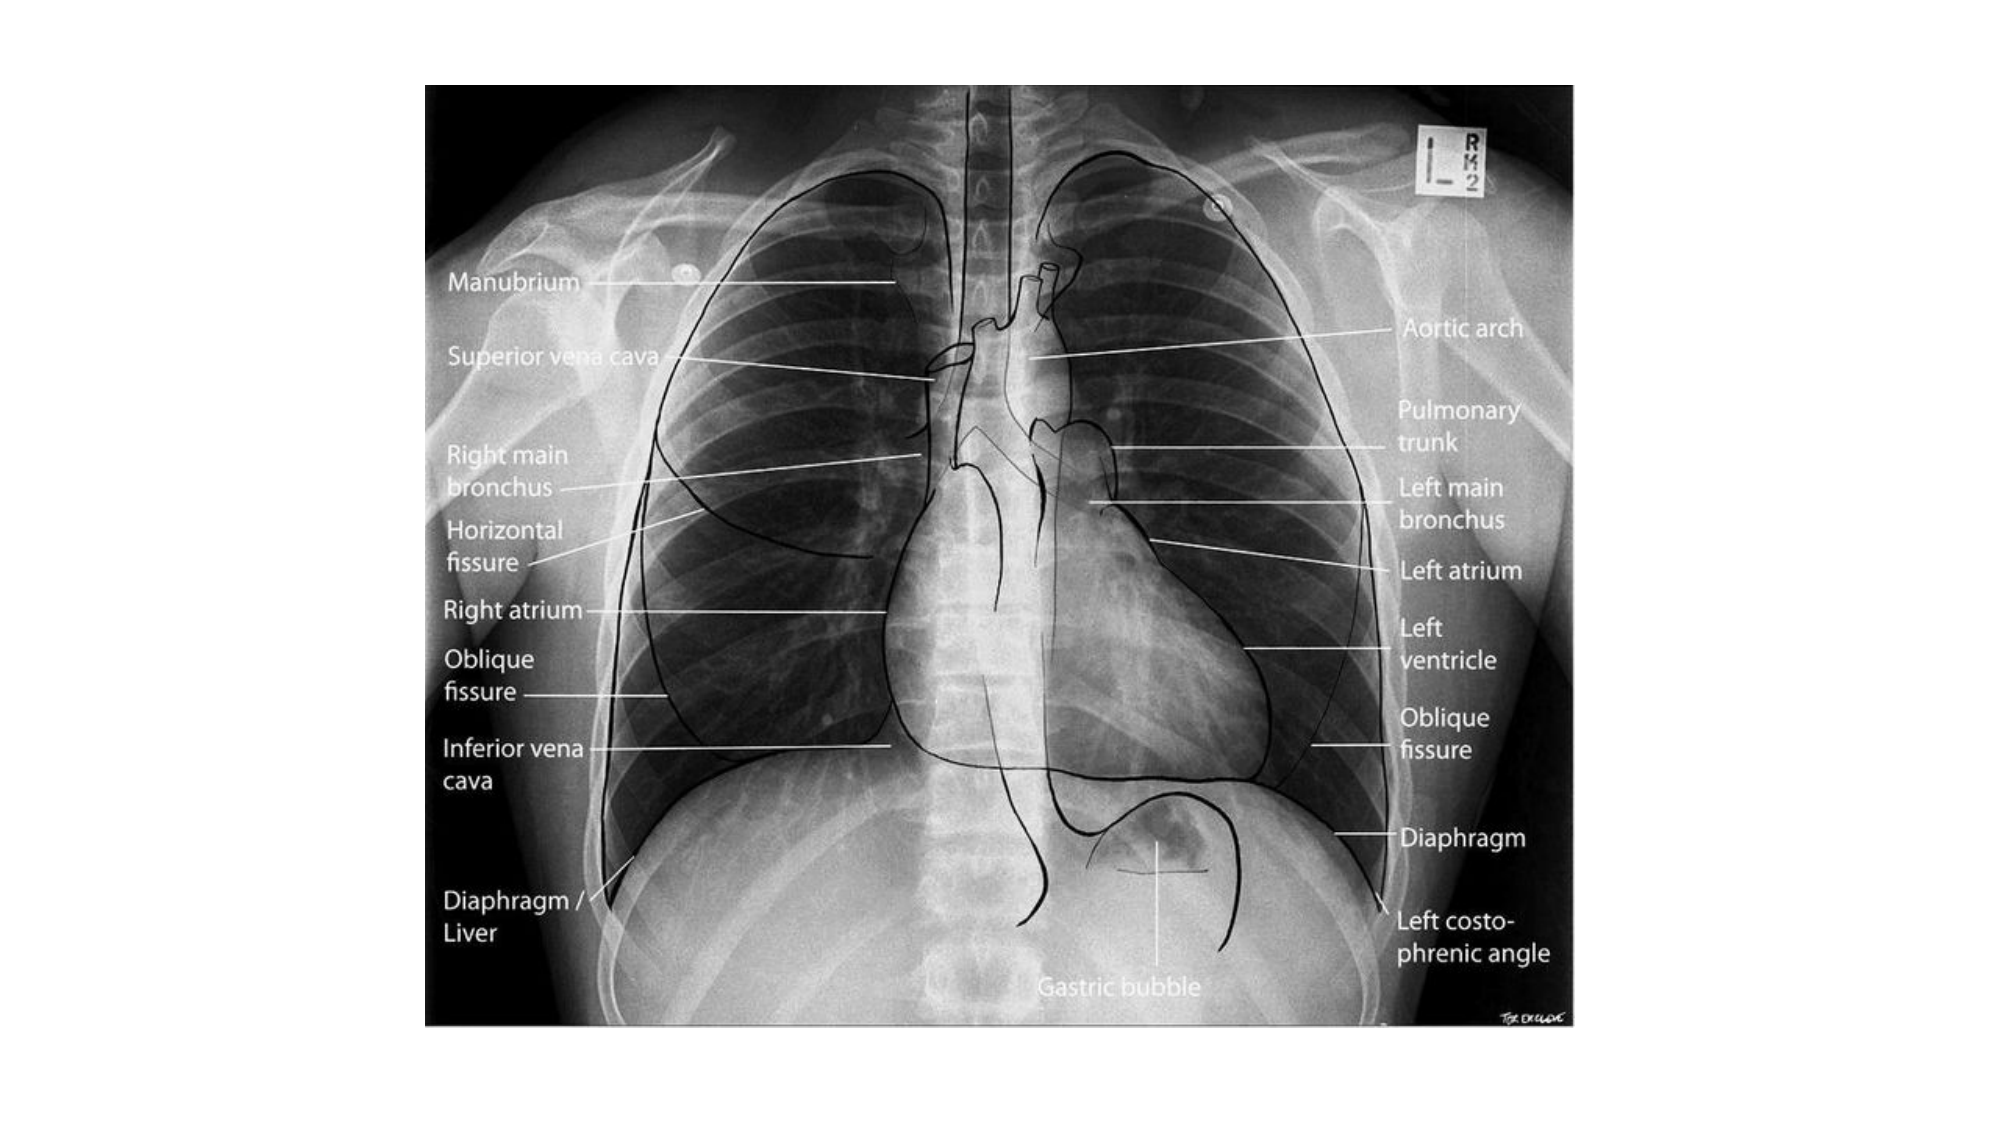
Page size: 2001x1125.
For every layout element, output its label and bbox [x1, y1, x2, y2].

picture [424, 85, 1575, 1029]
